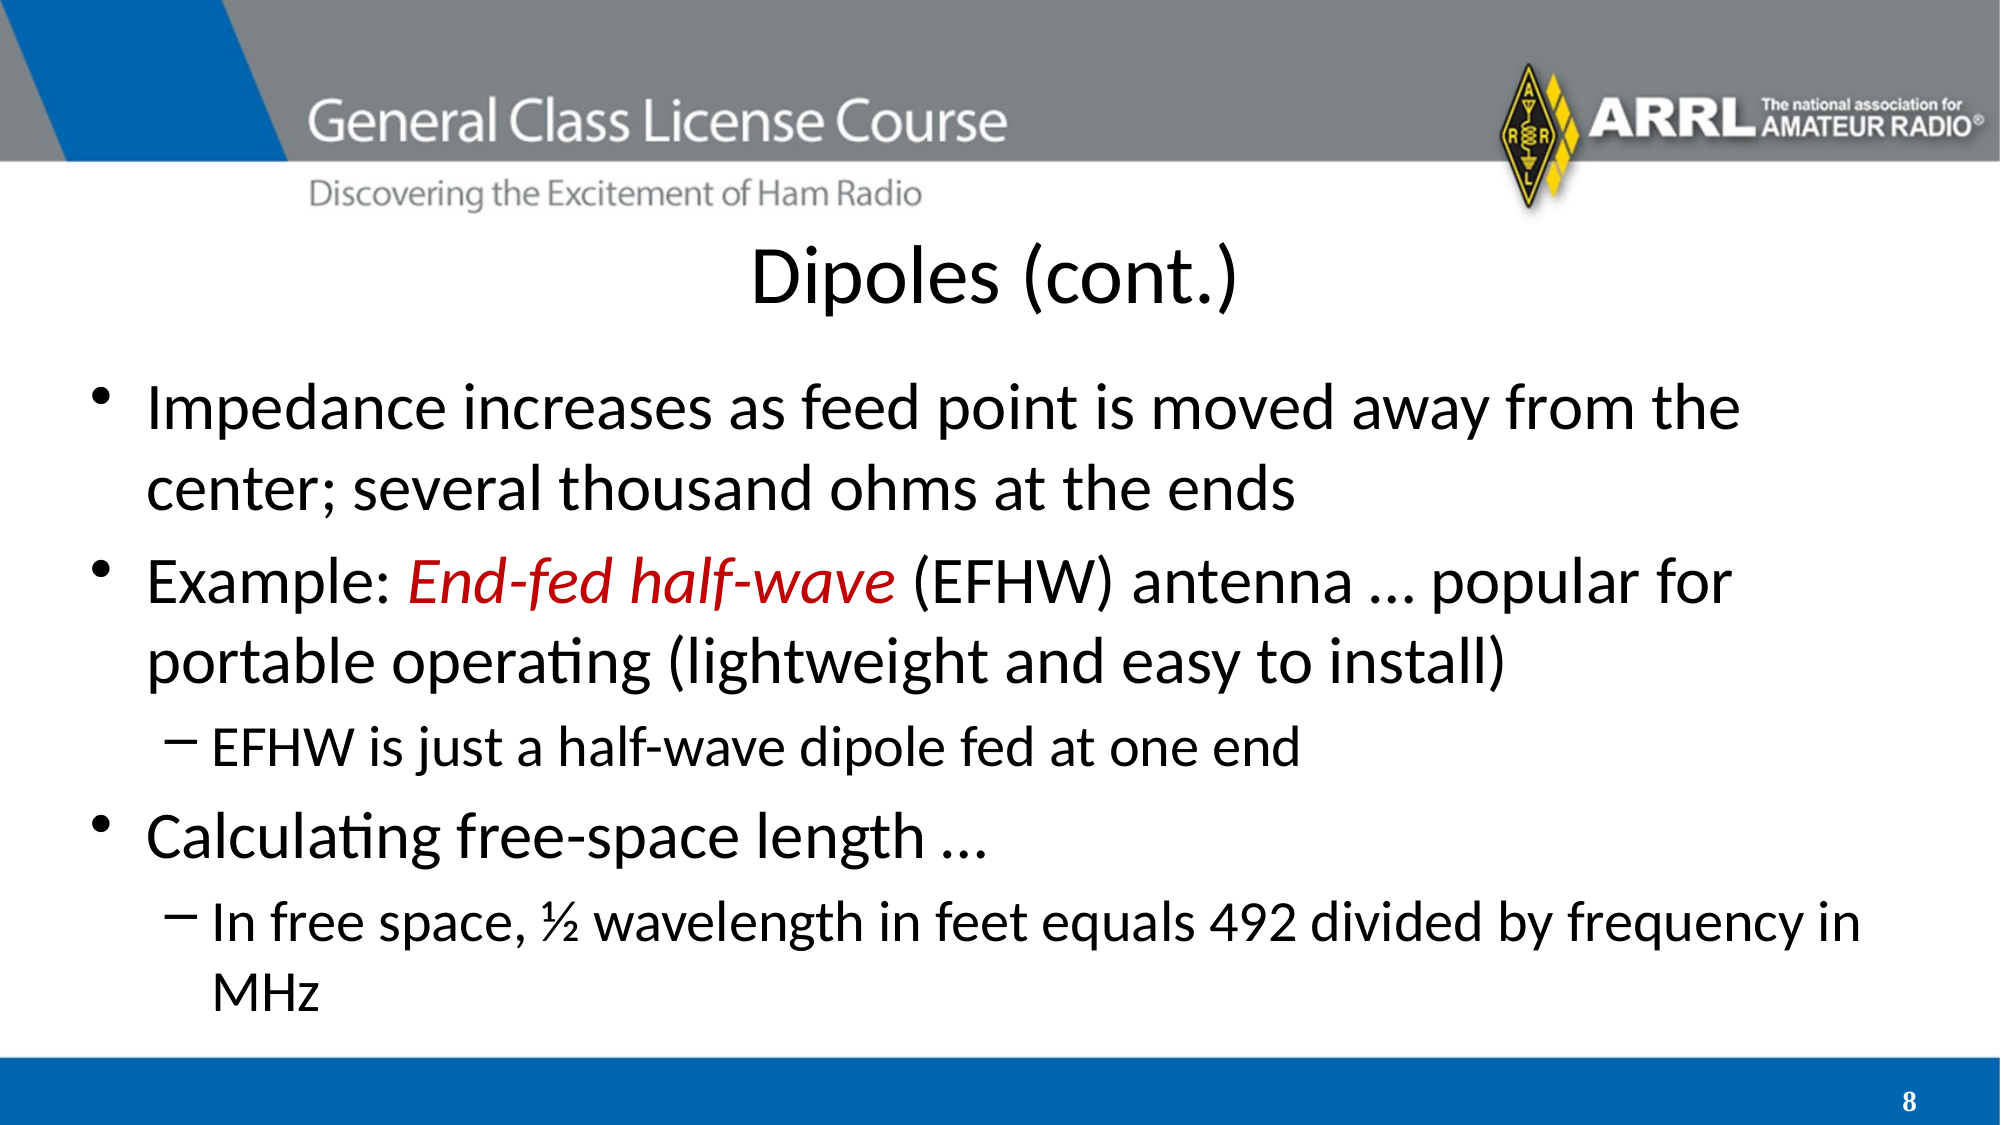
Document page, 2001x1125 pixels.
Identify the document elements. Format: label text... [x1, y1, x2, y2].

title Dipoles (cont.) [96, 212, 1897, 355]
list Impedance increases as feed point is moved away from the center; several thousand ohms at the ends Example: End-fed half-wave (EFHW) antenna … popular for portable operating (lightweight and easy to install) EFHW is just a half-wave dipole fed at one end Calculating free-space length … In free space, 1⁄2 wavelength in feet equals 492 divided by frequency in MHz [75, 355, 1900, 1075]
picture [0, 0, 2001, 1125]
